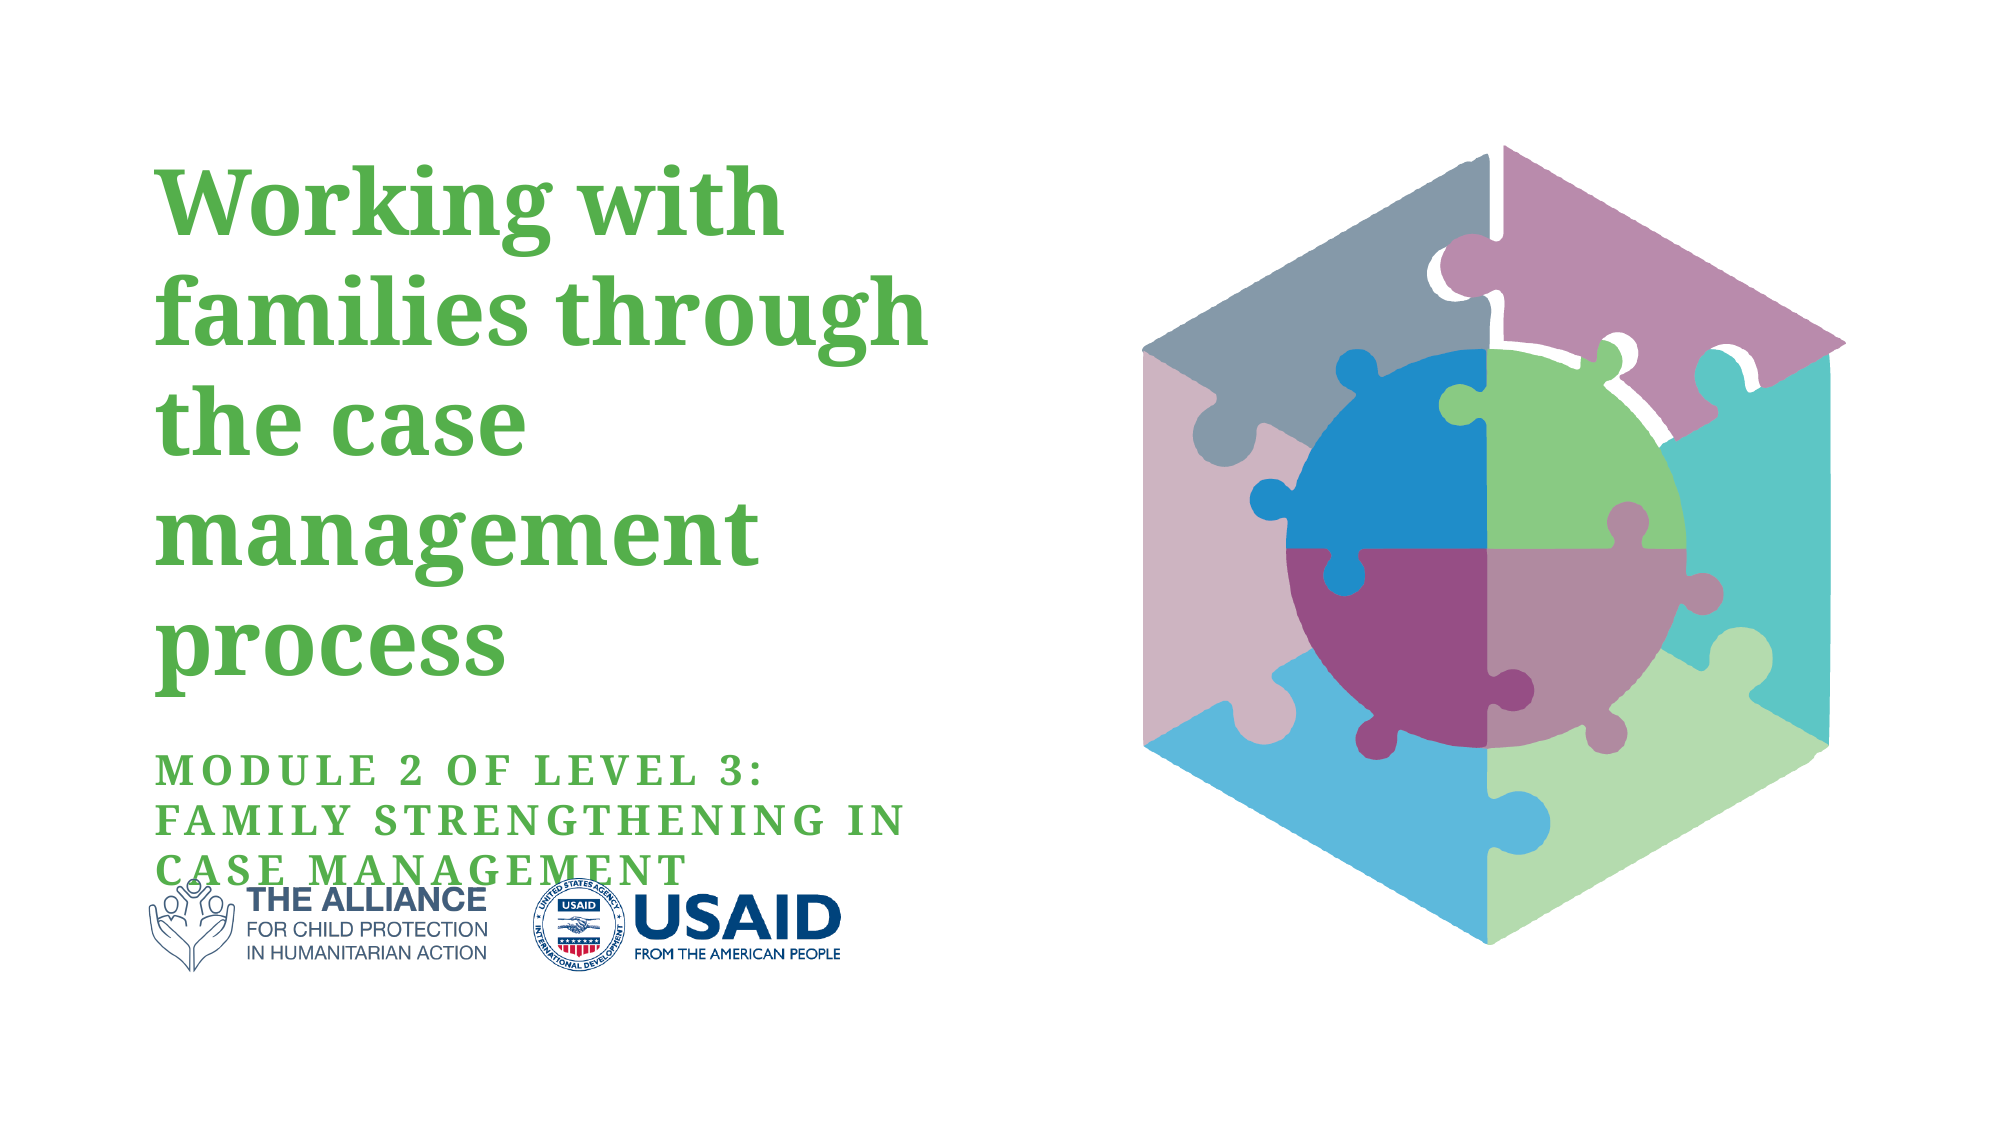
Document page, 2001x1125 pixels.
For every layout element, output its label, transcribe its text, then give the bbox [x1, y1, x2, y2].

text_box Working with families through the case management process MODULE 2 OF LEVEL 3: FAMILY STRENGTHENING IN CASE MANAGEMENT [139, 136, 1000, 902]
picture [1142, 145, 1847, 945]
picture [125, 850, 884, 1003]
